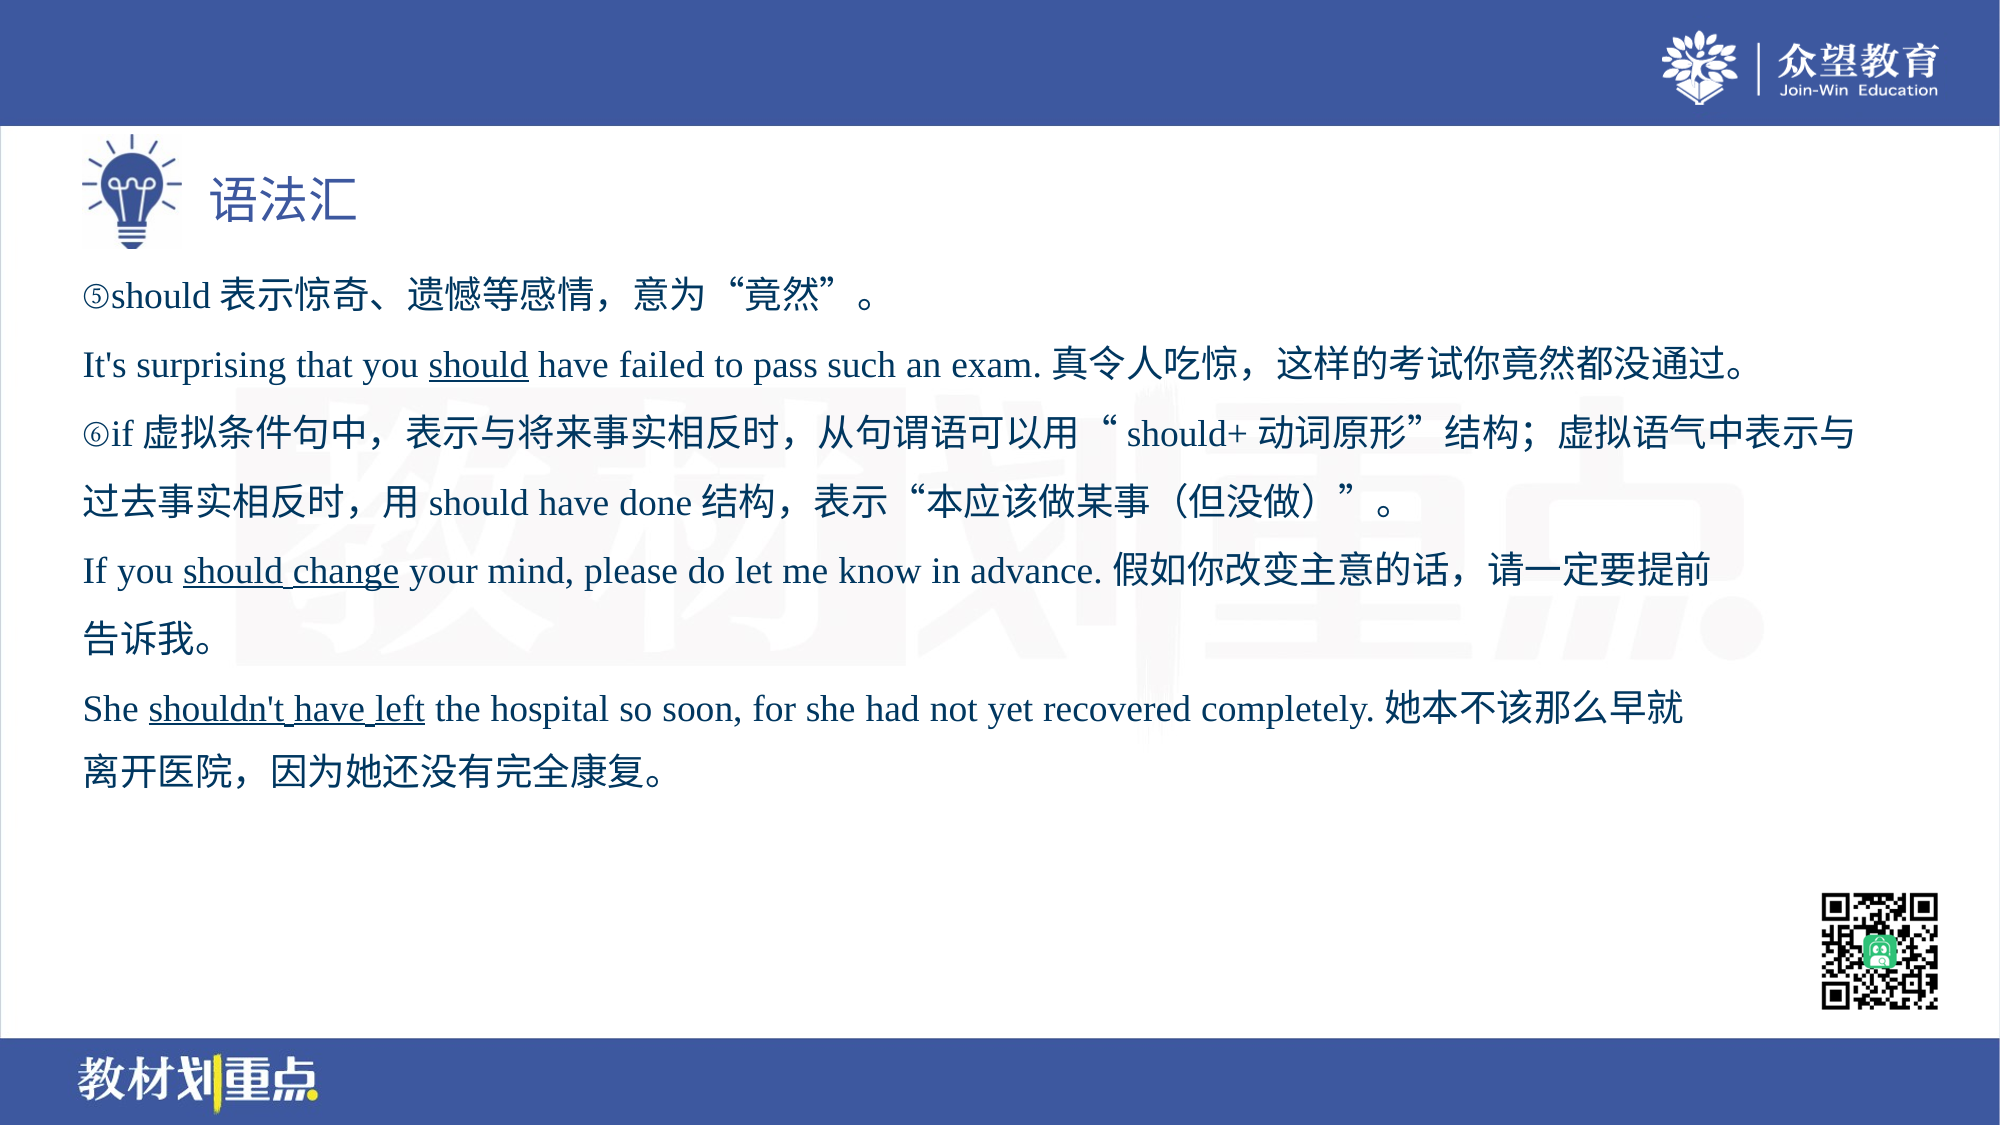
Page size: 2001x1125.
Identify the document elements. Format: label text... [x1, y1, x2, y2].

text_box ⑤should表示惊奇、遗憾等感情，意为“竟然”。 It's surprising that you should have failed to pass such an exam.真令人吃惊，这样的考试你竟然都没通过。 ⑥if虚拟条件句中，表示与将来事实相反时，从句谓语可以用“should+动词原形”结构；虚拟语气中表示与 过去事实相反时，用should have done结构，表示“本应该做某事（但没做）”。 If you should change your mind, please do let me know in advance.假如你改变主意的话，请一定要提前 告诉我。 She shouldn't have left the hospital so soon, for she had not yet recovered completely.她本不该那么早就 离开医院，因为她还没有完全康复。 [82, 247, 1817, 787]
picture [0, 0, 2000, 1125]
